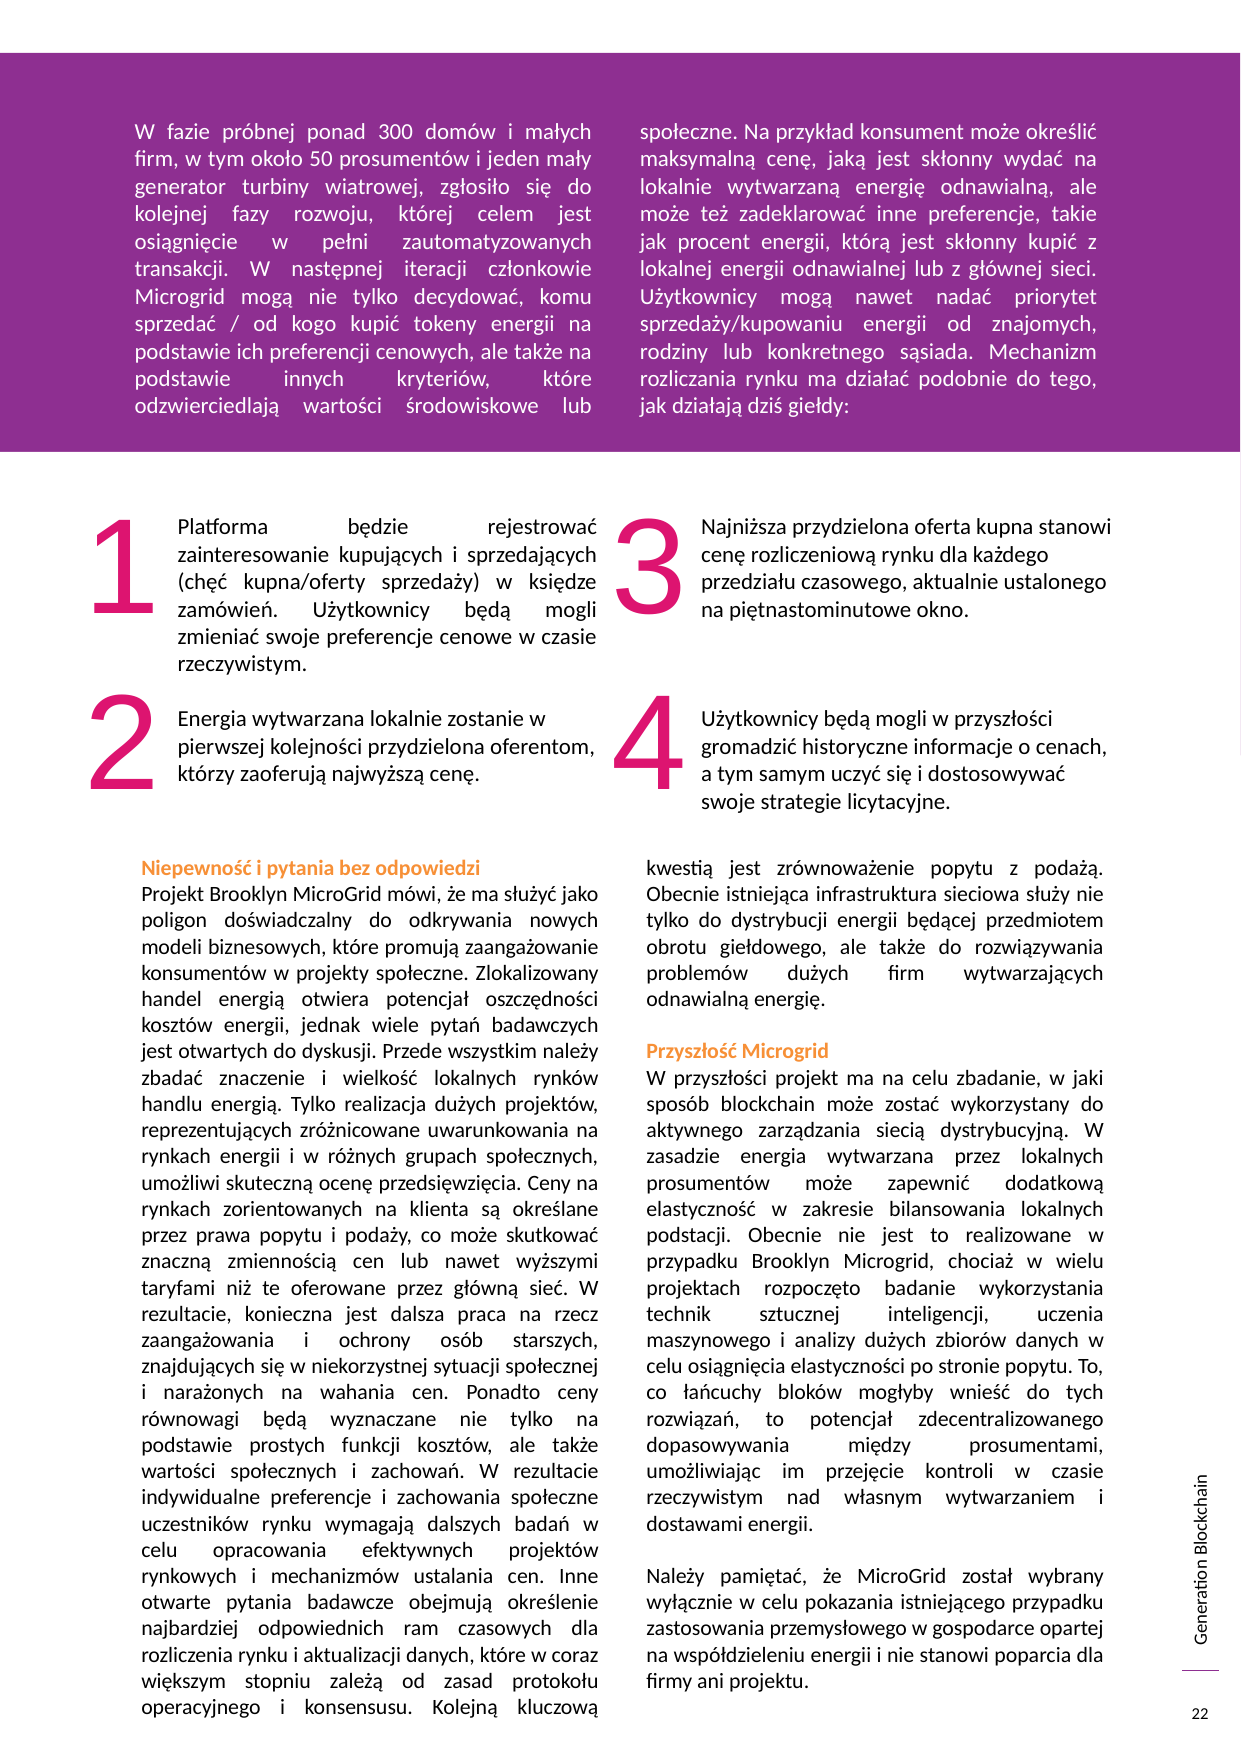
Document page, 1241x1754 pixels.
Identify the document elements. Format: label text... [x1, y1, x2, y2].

text_box Niepewność i pytania bez odpowiedzi Projekt Brooklyn MicroGrid mówi, że ma służyć jako poligon doświadczalny do odkrywania nowych modeli biznesowych, które promują zaangażowanie konsumentów w projekty społeczne. Zlokalizowany handel energią otwiera potencjał oszczędności kosztów energii, jednak wiele pytań badawczych jest otwartych do dyskusji. Przede wszystkim należy zbadać znaczenie i wielkość lokalnych rynków handlu energią. Tylko realizacja dużych projektów, reprezentujących zróżnicowane uwarunkowania na rynkach energii i w różnych grupach społecznych, umożliwi skuteczną ocenę przedsięwzięcia. Ceny na rynkach zorientowanych na klienta są określane przez prawa popytu i podaży, co może skutkować znaczną zmiennością cen lub nawet wyższymi taryfami niż te oferowane przez główną sieć. W rezultacie, konieczna jest dalsza praca na rzecz zaangażowania i ochrony osób starszych, znajdujących się w niekorzystnej sytuacji społecznej i narażonych na wahania cen. Ponadto ceny równowagi będą wyznaczane nie tylko na podstawie prostych funkcji kosztów, ale także wartości społecznych i zachowań. W rezultacie indywidualne preferencje i zachowania społeczne uczestników rynku wymagają dalszych badań w celu opracowania efektywnych projektów rynkowych i mechanizmów ustalania cen. Inne otwarte pytania badawcze obejmują określenie najbardziej odpowiednich ram czasowych dla rozliczenia rynku i aktualizacji danych, które w coraz większym stopniu zależą od zasad protokołu operacyjnego i konsensusu. Kolejną kluczową kwestią jest zrównoważenie popytu z podażą. Obecnie istniejąca infrastruktura sieciowa służy nie tylko do dystrybucji energii będącej przedmiotem obrotu giełdowego, ale także do rozwiązywania problemów dużych firm wytwarzających odnawialną energię. Przyszłość Microgrid W przyszłości projekt ma na celu zbadanie, w jaki sposób blockchain może zostać wykorzystany do aktywnego zarządzania siecią dystrybucyjną. W zasadzie energia wytwarzana przez lokalnych prosumentów może zapewnić dodatkową elastyczność w zakresie bilansowania lokalnych podstacji. Obecnie nie jest to realizowane w przypadku Brooklyn Microgrid, chociaż w wielu projektach rozpoczęto badanie wykorzystania technik sztucznej inteligencji, uczenia maszynowego i analizy dużych zbiorów danych w celu osiągnięcia elastyczności po stronie popytu. To, co łańcuchy bloków mogłyby wnieść do tych rozwiązań, to potencjał zdecentralizowanego dopasowywania między prosumentami, umożliwiając im przejęcie kontroli w czasie rzeczywistym nad własnym wytwarzaniem i dostawami energii. Należy pamiętać, że MicroGrid został wybrany wyłącznie w celu pokazania istniejącego przypadku zastosowania przemysłowego w gospodarce opartej na współdzieleniu energii i nie stanowi poparcia dla firmy ani projektu. [126, 846, 1120, 1645]
text_box W fazie próbnej ponad 300 domów i małych firm, w tym około 50 prosumentów i jeden mały generator turbiny wiatrowej, zgłosiło się do kolejnej fazy rozwoju, której celem jest osiągnięcie w pełni zautomatyzowanych transakcji. W następnej iteracji członkowie Microgrid mogą nie tylko decydować, komu sprzedać / od kogo kupić tokeny energii na podstawie ich preferencji cenowych, ale także na podstawie innych kryteriów, które odzwierciedlają wartości środowiskowe lub społeczne. Na przykład konsument może określić maksymalną cenę, jaką jest skłonny wydać na lokalnie wytwarzaną energię odnawialną, ale może też zadeklarować inne preferencje, takie jak procent energii, którą jest skłonny kupić z lokalnej energii odnawialnej lub z głównej sieci. Użytkownicy mogą nawet nadać priorytet sprzedaży/kupowaniu energii od znajomych, rodziny lub konkretnego sąsiada. Mechanizm rozliczania rynku ma działać podobnie do tego, jak działają dziś giełdy: [119, 109, 1113, 386]
slide_number 22 [1169, 1674, 1231, 1751]
text_box 3 [596, 470, 705, 646]
text_box 4 [596, 646, 705, 824]
text_box Najniższa przydzielona oferta kupna stanowi cenę rozliczeniową rynku dla każdego przedziału czasowego, aktualnie ustalonego na piętnastominutowe okno. Użytkownicy będą mogli w przyszłości gromadzić historyczne informacje o cenach, a tym samym uczyć się i dostosowywać swoje strategie licytacyjne. [705, 504, 1136, 810]
text_box 1 [70, 470, 178, 646]
text_box [0, 451, 1241, 850]
text_box Platforma będzie rejestrować zainteresowanie kupujących i sprzedających (chęć kupna/oferty sprzedaży) w księdze zamówień. Użytkownicy będą mogli zmieniać swoje preferencje cenowe w czasie rzeczywistym. Energia wytwarzana lokalnie zostanie w pierwszej kolejności przydzielona oferentom, którzy zaoferują najwyższą cenę. [178, 504, 596, 810]
text_box 2 [70, 646, 178, 824]
